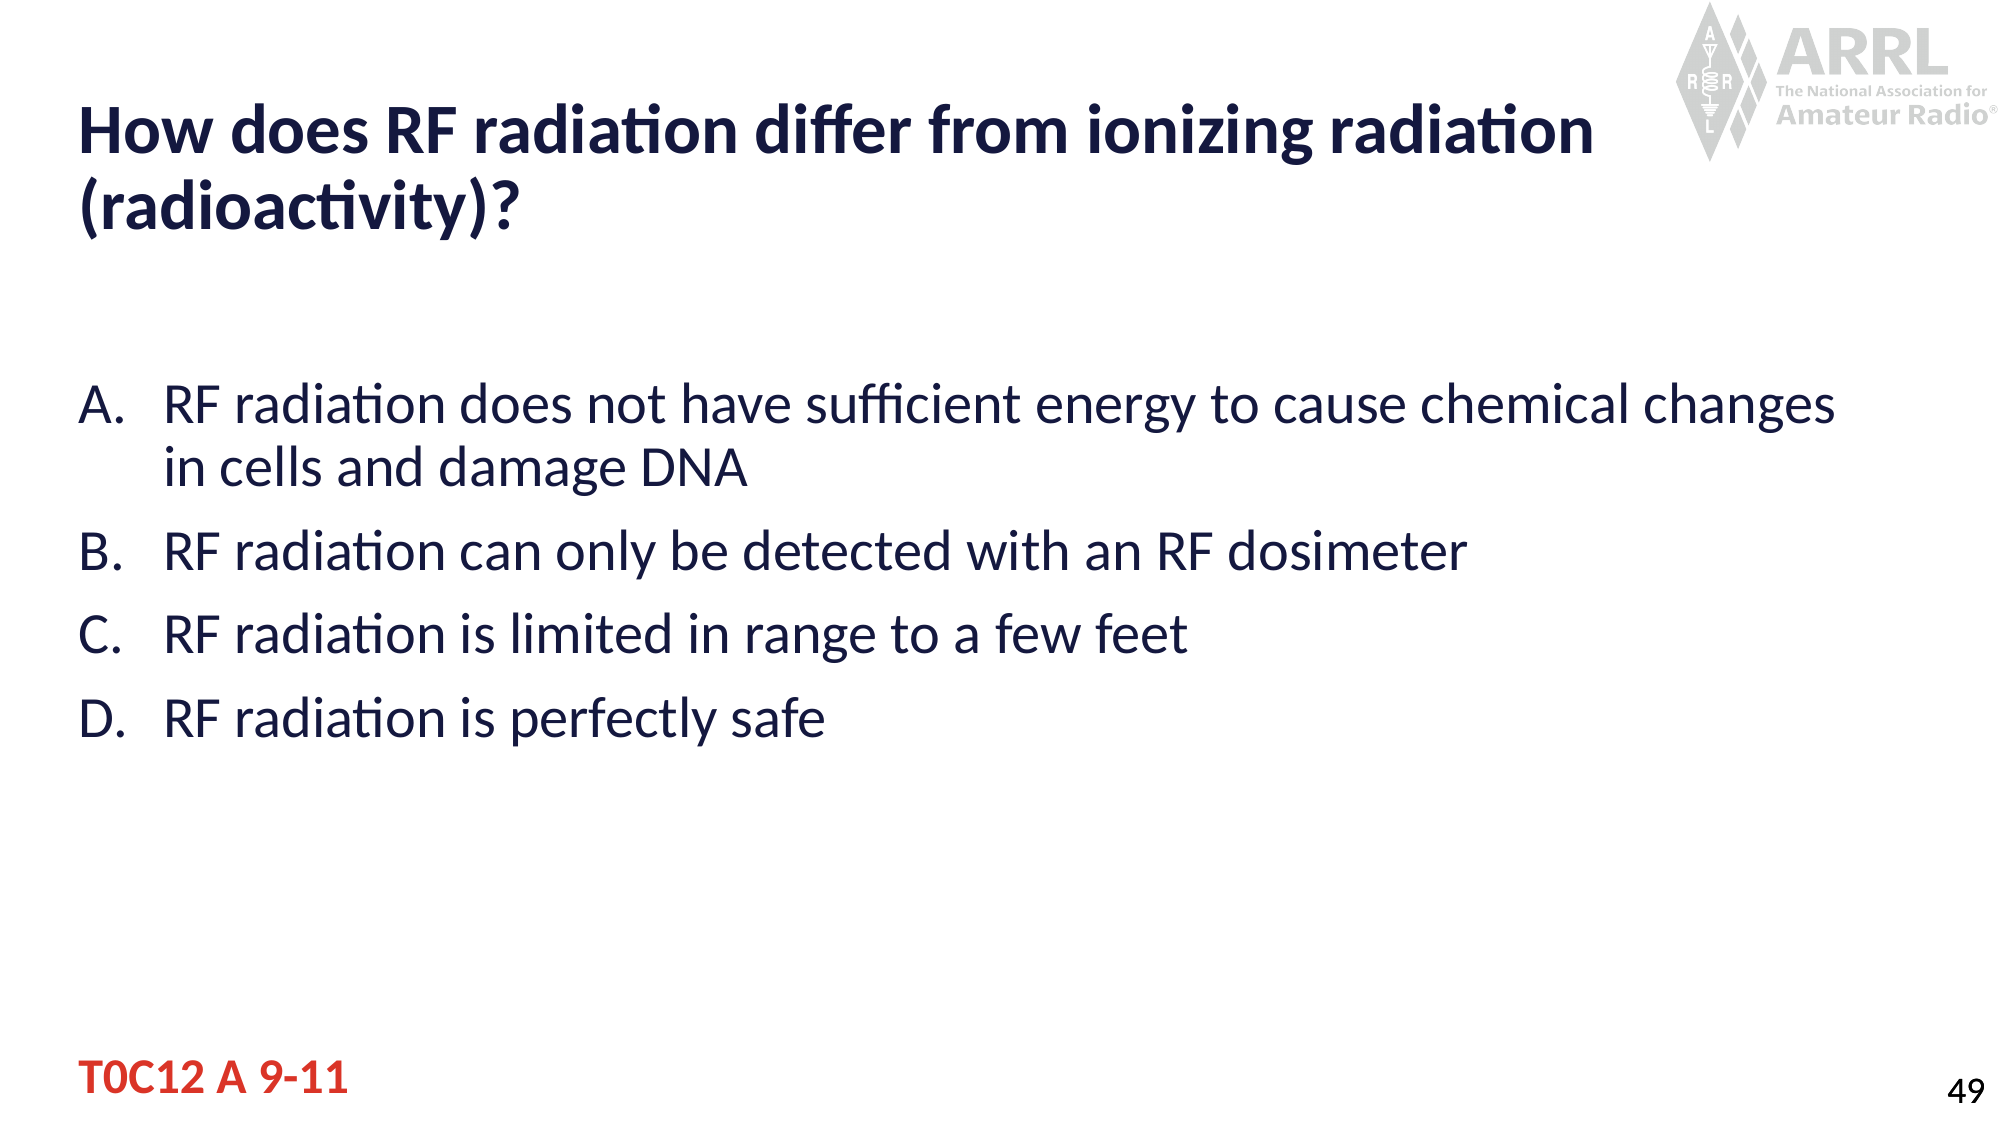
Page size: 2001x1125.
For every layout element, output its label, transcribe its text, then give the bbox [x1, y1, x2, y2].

text_box T0C12 A 9-11 [63, 1036, 921, 1112]
picture [1674, 0, 2000, 164]
list RF radiation does not have sufficient energy to cause chemical changes in cells and damage DNA RF radiation can only be detected with an RF dosimeter RF radiation is limited in range to a few feet RF radiation is perfectly safe [63, 365, 1863, 989]
title How does RF radiation differ from ionizing radiation (radioactivity)? [63, 59, 1863, 278]
